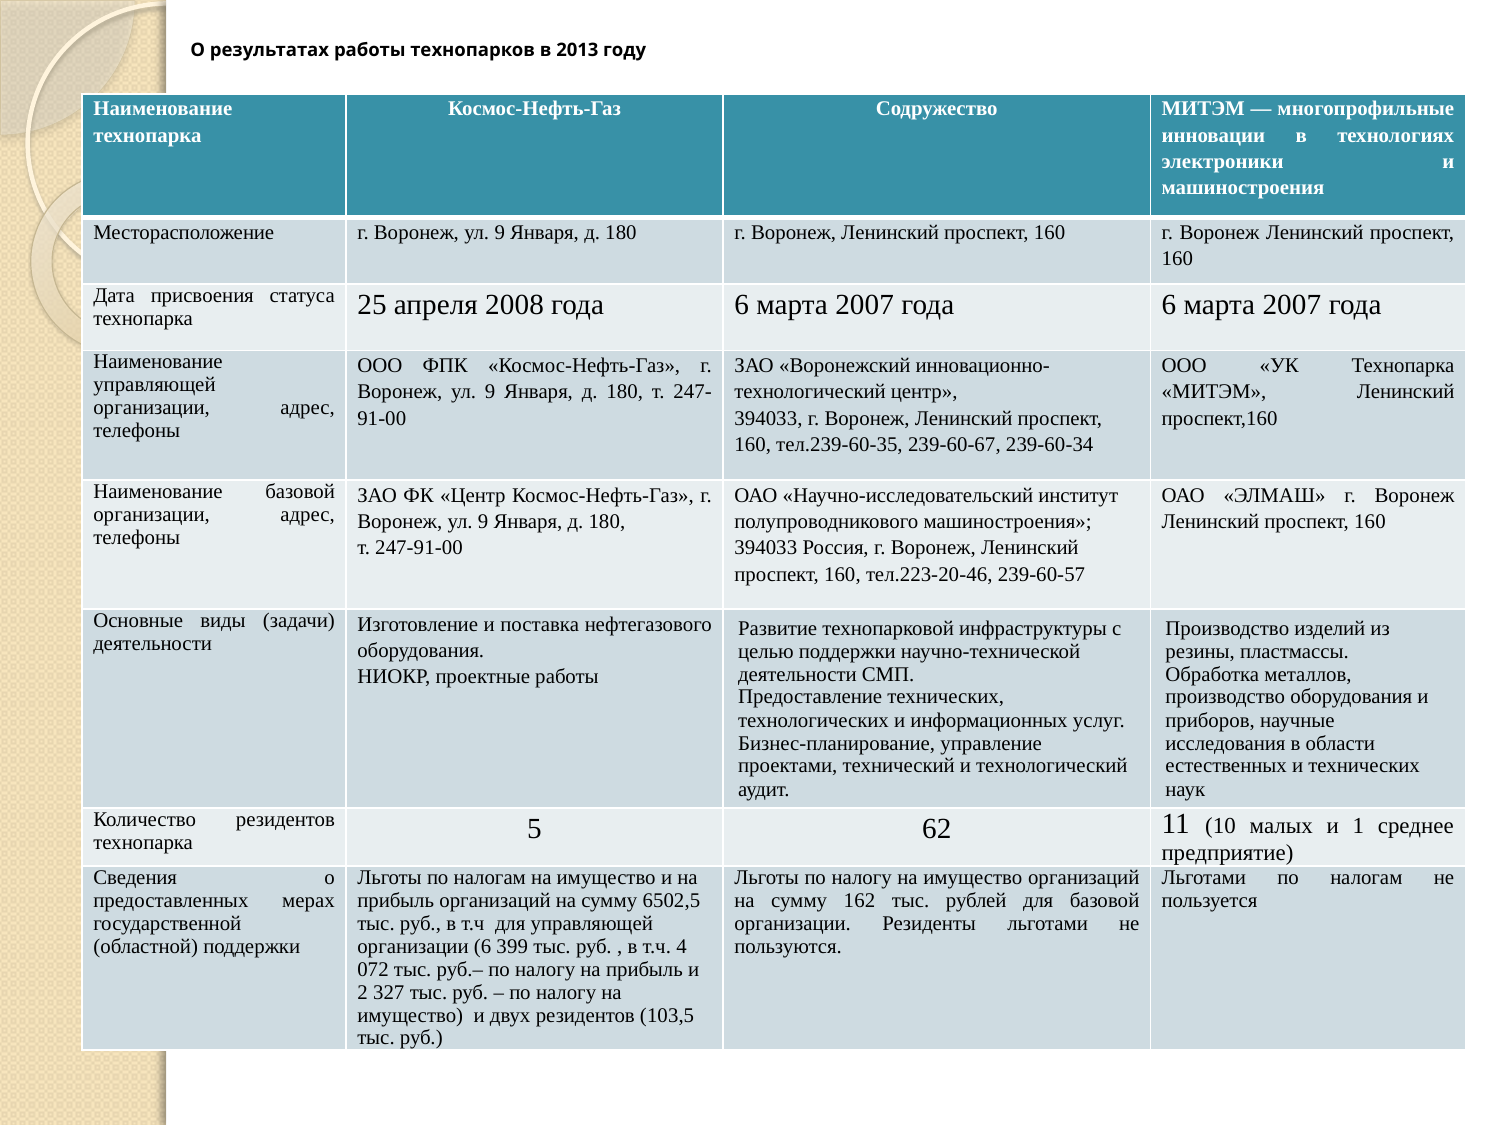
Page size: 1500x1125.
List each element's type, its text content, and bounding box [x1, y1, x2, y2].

table_cell Наименование базовой организации, адрес, телефоны [83, 481, 345, 608]
table_cell Количество резидентов технопарка [83, 809, 345, 865]
table_cell 11 (10 малых и 1 среднее предприятие) [1151, 809, 1465, 865]
table_cell ОАО «Научно-исследовательский институт полупроводникового машиностроения»; 394033 Россия, г. Воронеж, Ленинский проспект, 160, тел.223-20-46, 239-60-57 [724, 481, 1150, 608]
table_cell Наименование управляющей организации, адрес, телефоны [83, 351, 345, 479]
table_cell Основные виды (задачи) деятельности [83, 610, 345, 807]
table_header Содружество [724, 95, 1150, 215]
table_cell г. Воронеж, Ленинский проспект, 160 [724, 220, 1150, 283]
table_cell Льготы по налогу на имущество организаций на сумму 162 тыс. рублей для базовой организации. Резиденты льготами не пользуются. [724, 867, 1150, 1049]
table_cell 62 [724, 809, 1150, 865]
table_cell ЗАО «Воронежский инновационно-технологический центр», 394033, г. Воронеж, Ленинский проспект, 160, тел.239-60-35, 239-60-67, 239-60-34 [724, 351, 1150, 479]
table_cell ОАО «ЭЛМАШ» г. Воронеж Ленинский проспект, 160 [1151, 481, 1465, 608]
table_cell г. Воронеж, ул. 9 Января, д. 180 [347, 220, 722, 283]
table_cell г. Воронеж Ленинский проспект, 160 [1151, 220, 1465, 283]
title О результатах работы технопарков в 2013 году [175, 0, 1442, 93]
table_cell 25 апреля 2008 года [347, 285, 722, 350]
table_cell 6 марта 2007 года [1151, 285, 1465, 350]
table_cell ЗАО ФК «Центр Космос-Нефть-Газ», г. Воронеж, ул. 9 Января, д. 180, т. 247-91-00 [347, 481, 722, 608]
table_cell 5 [347, 809, 722, 865]
table_cell Сведения о предоставленных мерах государственной (областной) поддержки [83, 867, 345, 1049]
table_cell Производство изделий из резины, пластмассы. Обработка металлов, производство оборудования и приборов, научные исследования в области естественных и технических наук [1151, 610, 1465, 807]
table_cell 6 марта 2007 года [724, 285, 1150, 350]
table_cell ООО «УК Технопарка «МИТЭМ», Ленинский проспект,160 [1151, 351, 1465, 479]
table_cell Льготы по налогам на имущество и на прибыль организаций на сумму 6502,5 тыс. руб., в т.ч для управляющей организации (6 399 тыс. руб. , в т.ч. 4 072 тыс. руб.– по налогу на прибыль и 2 327 тыс. руб. – по налогу на имущество) и двух резидентов (103,5 тыс. руб.) [347, 867, 722, 1049]
table_header МИТЭМ — многопрофильные инновации в технологиях электроники и машиностроения [1151, 95, 1465, 215]
table_cell Развитие технопарковой инфраструктуры с целью поддержки научно-технической деятельности СМП. Предоставление технических, технологических и информационных услуг. Бизнес-планирование, управление проектами, технический и технологический аудит. [724, 610, 1150, 807]
table_header Наименование технопарка [83, 95, 345, 215]
table_cell ООО ФПК «Космос-Нефть-Газ», г. Воронеж, ул. 9 Января, д. 180, т. 247-91-00 [347, 351, 722, 479]
table_cell Изготовление и поставка нефтегазового оборудования. НИОКР, проектные работы [347, 610, 722, 807]
table_header Космос-Нефть-Газ [347, 95, 722, 215]
table_cell Дата присвоения статуса технопарка [83, 285, 345, 350]
table_cell Льготами по налогам не пользуется [1151, 867, 1465, 1049]
table_cell Месторасположение [83, 220, 345, 283]
